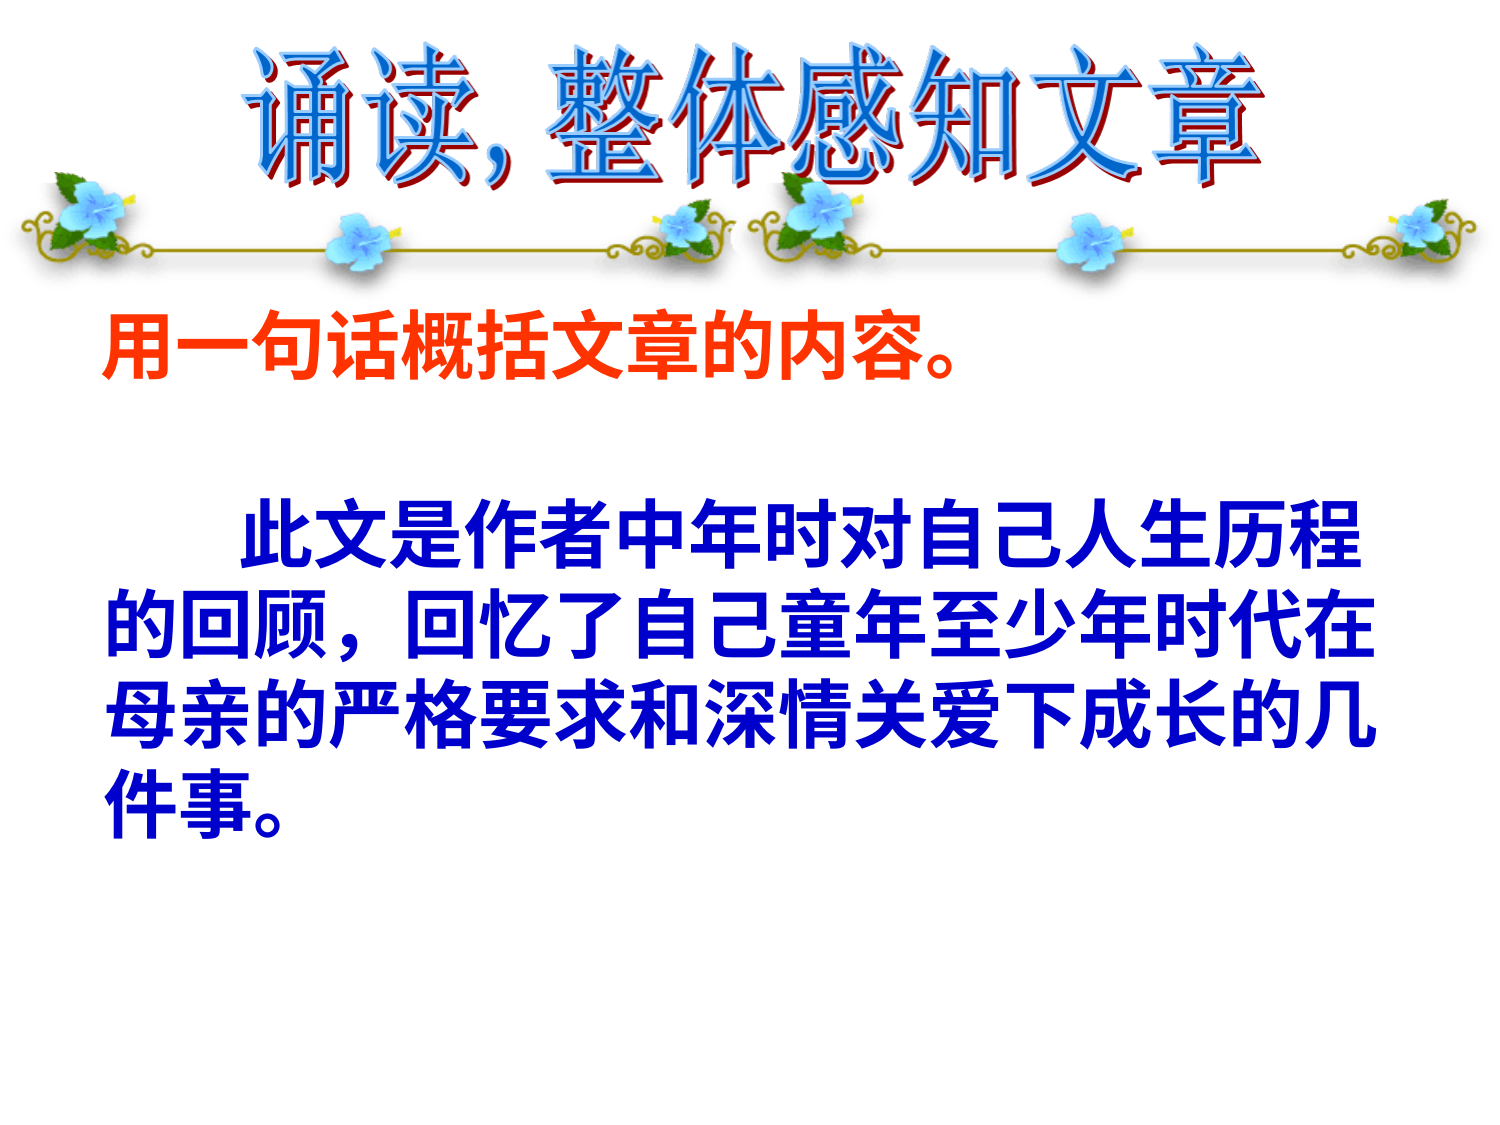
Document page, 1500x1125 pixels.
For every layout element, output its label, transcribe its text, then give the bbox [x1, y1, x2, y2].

picture [0, 40, 1500, 306]
text_box 此文是作者中年时对自己人生历程的回顾，回忆了自己童年至少年时代在母亲的严格要求和深情关爱下成长的几件事。 [88, 479, 1406, 855]
text_box 用一句话概括文章的内容。 [0, 306, 1500, 846]
